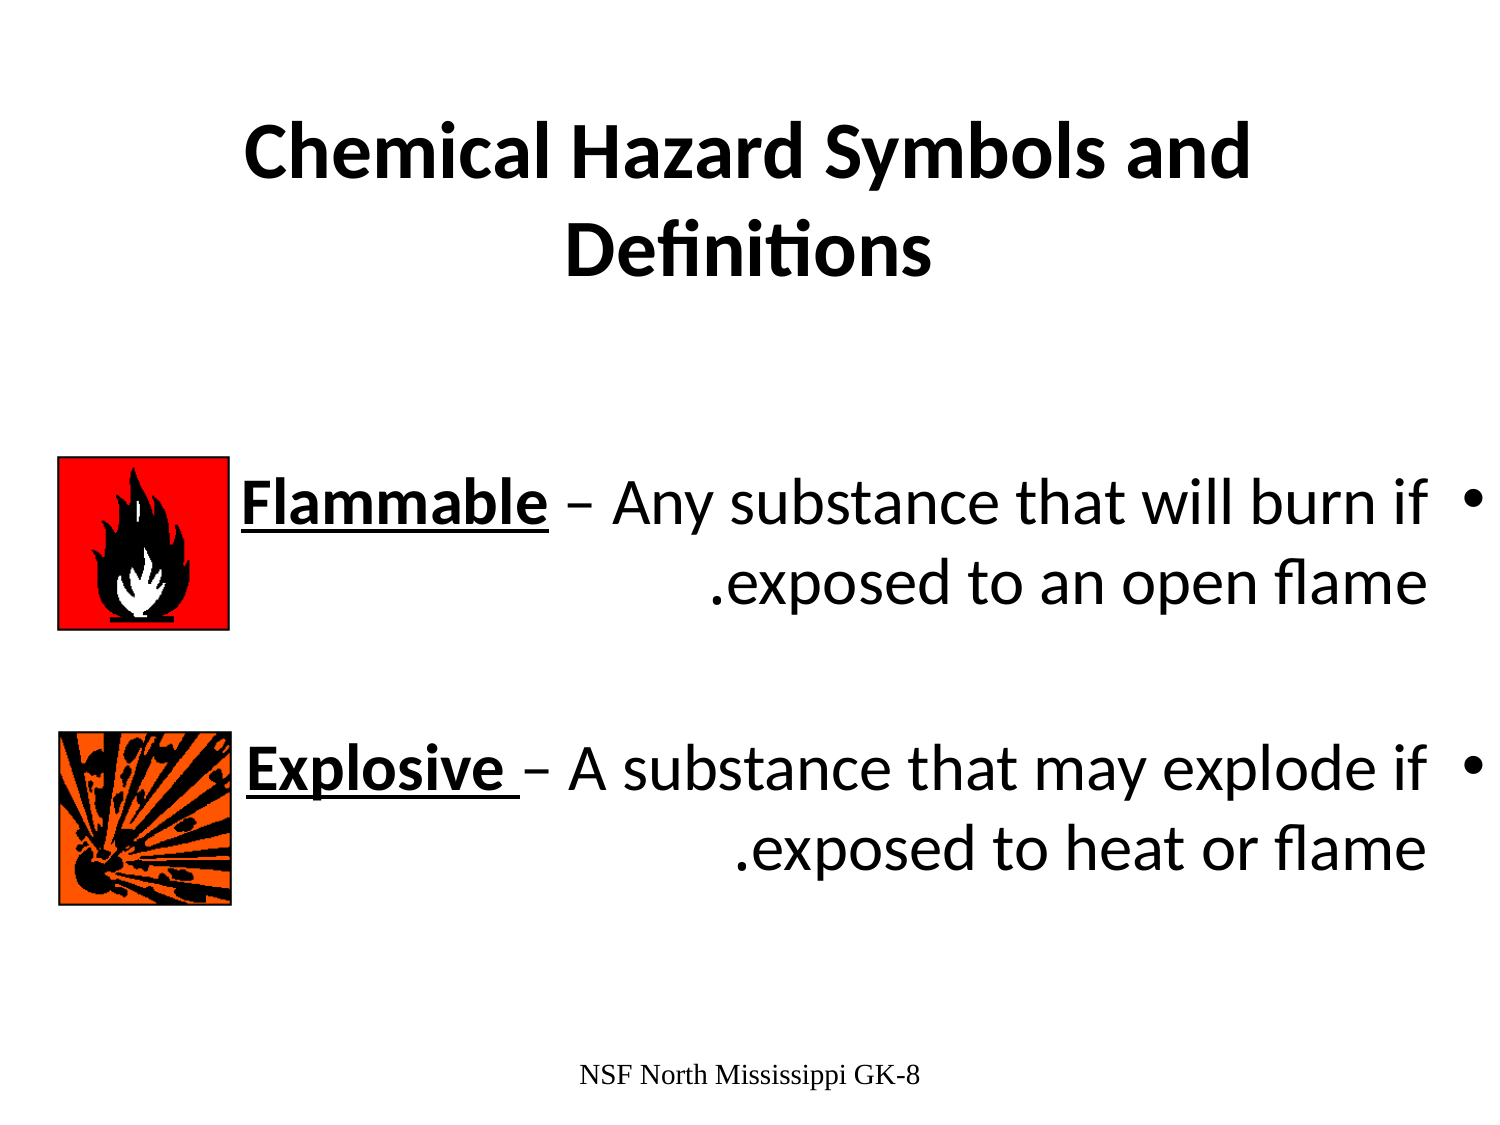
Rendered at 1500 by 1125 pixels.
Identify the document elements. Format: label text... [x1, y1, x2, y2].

picture [49, 724, 238, 913]
picture [49, 449, 238, 638]
title Chemical Hazard Symbols and Definitions [93, 89, 1406, 301]
list Flammable – Any substance that will burn if exposed to an open flame. Explosive – A substance that may explode if exposed to heat or flame. [225, 450, 1500, 1125]
